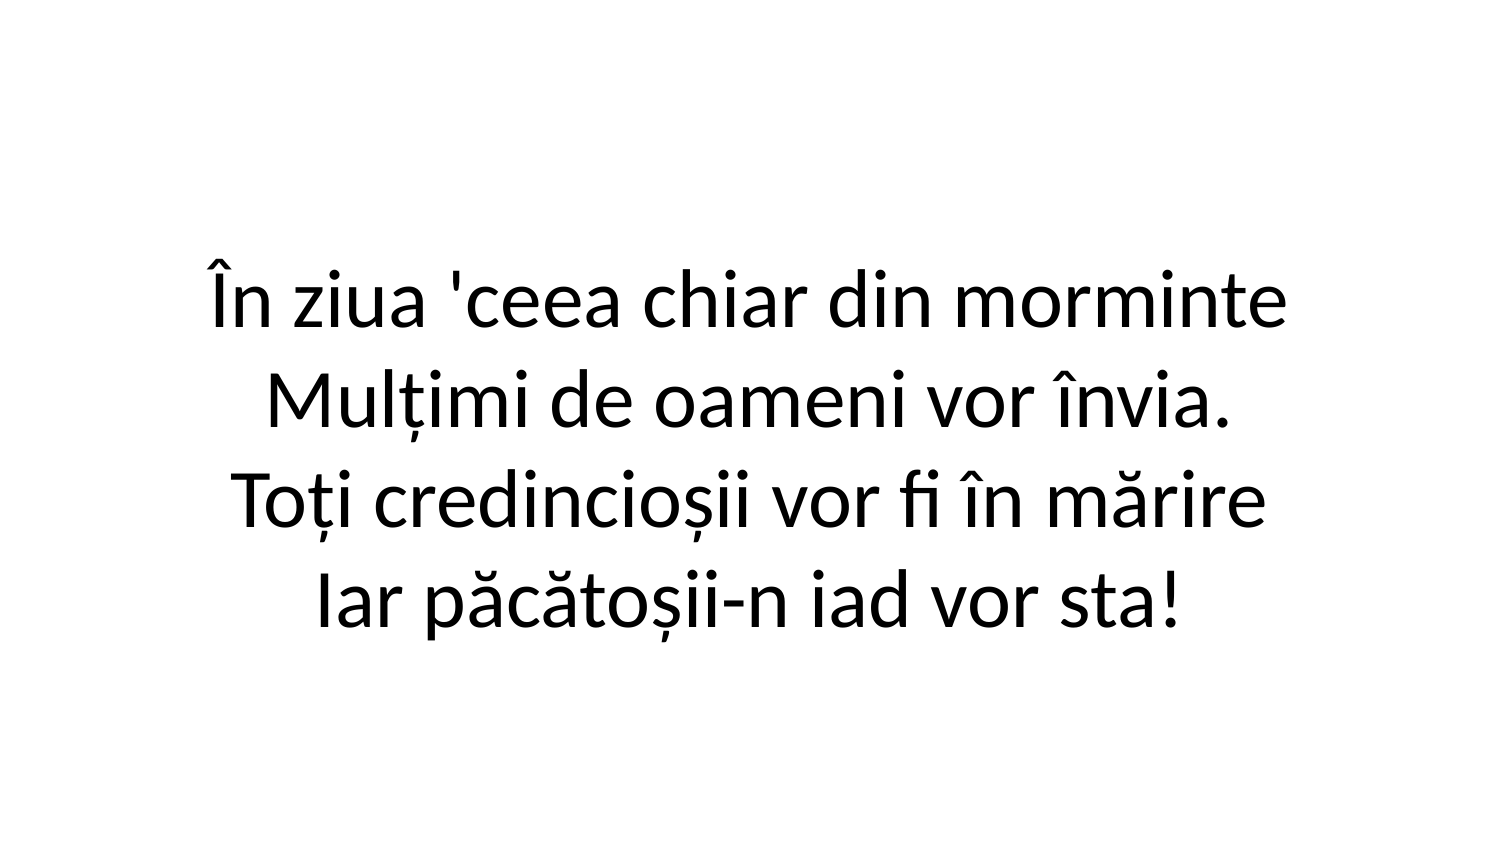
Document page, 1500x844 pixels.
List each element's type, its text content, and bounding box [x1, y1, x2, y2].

text_box În ziua 'ceea chiar din morminte Mulțimi de oameni vor învia. Toți credincioșii vor fi în mărire Iar păcătoșii-n iad vor sta! [194, 192, 1306, 652]
